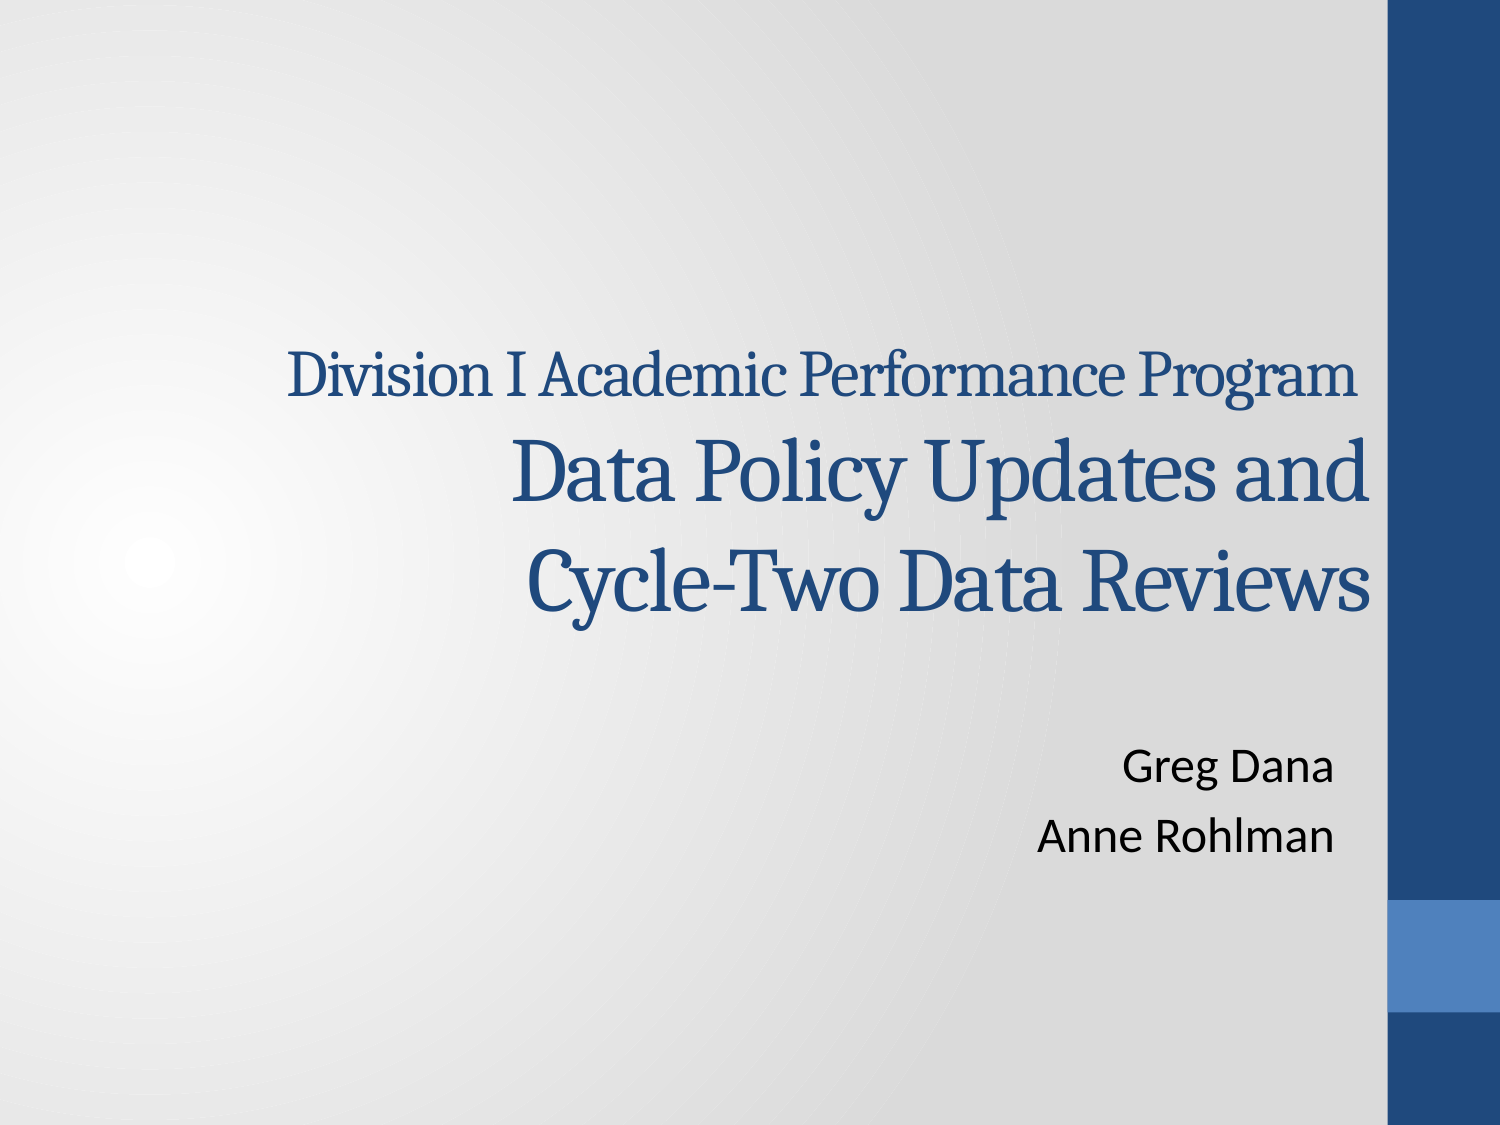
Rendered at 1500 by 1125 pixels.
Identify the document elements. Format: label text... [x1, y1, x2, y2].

title Division I Academic Performance Program Data Policy Updates and Cycle-Two Data Reviews [37, 312, 1388, 638]
subtitle Greg Dana Anne Rohlman [337, 725, 1350, 950]
